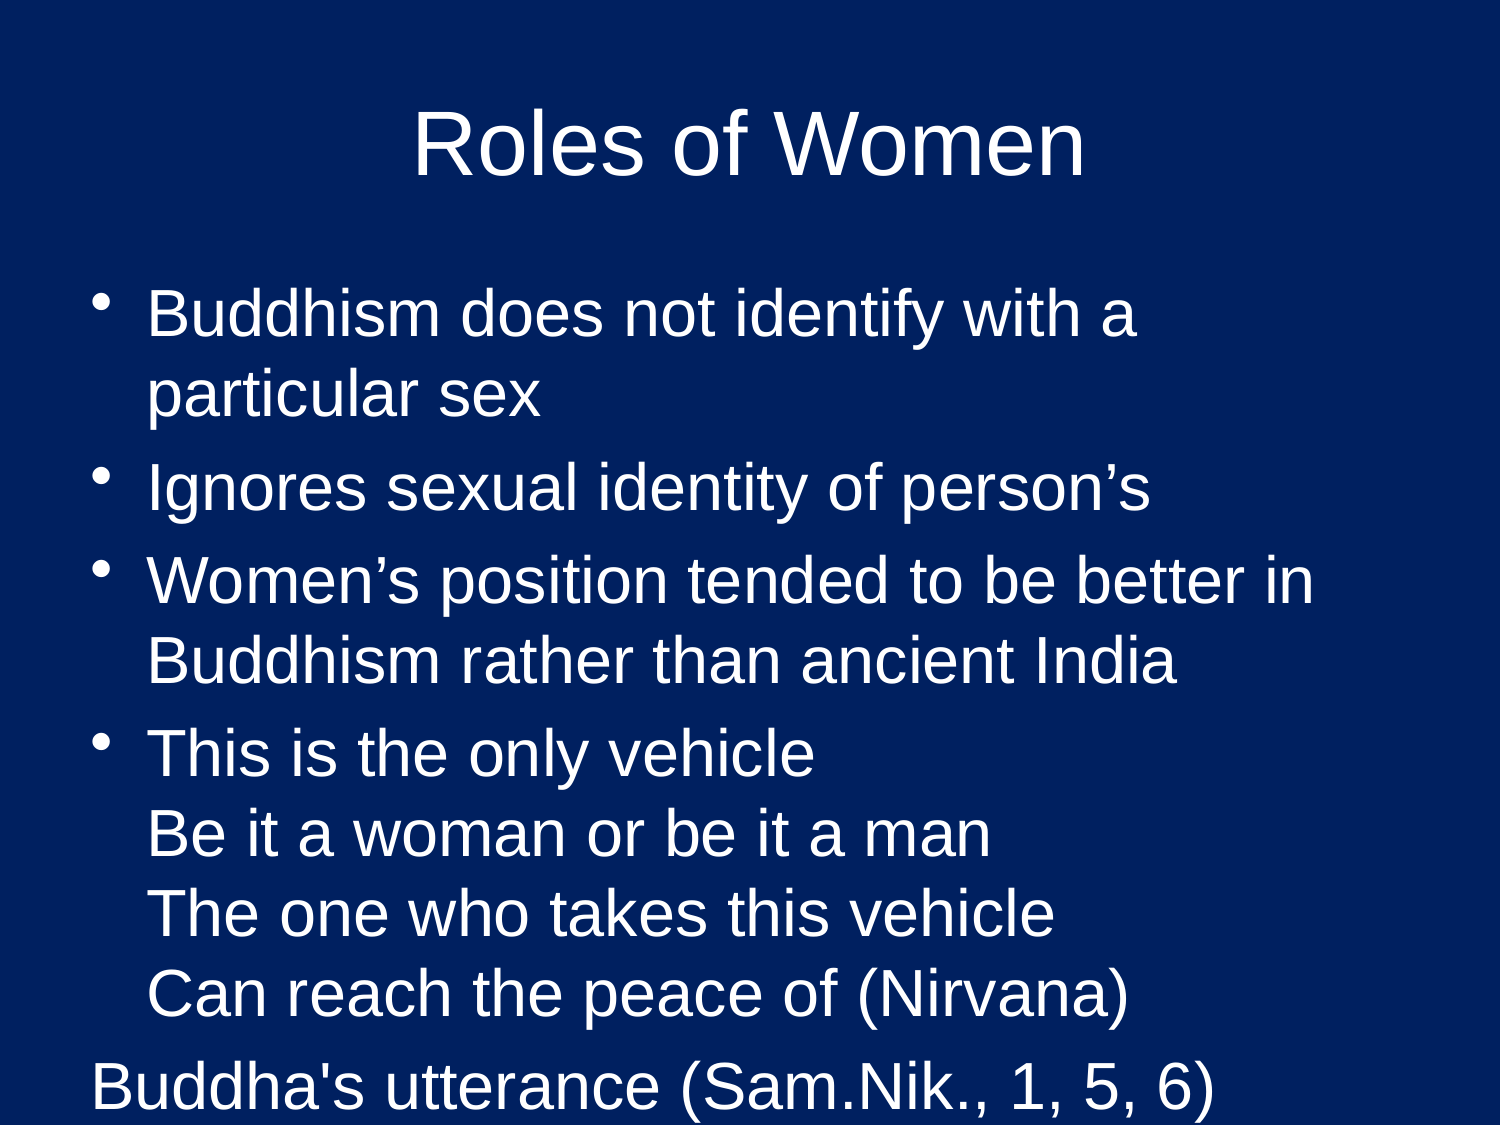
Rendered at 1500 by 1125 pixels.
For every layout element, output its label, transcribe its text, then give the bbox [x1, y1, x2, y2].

title Roles of Women [74, 44, 1426, 233]
list Buddhism does not identify with a particular sex Ignores sexual identity of person’s Women’s position tended to be better in Buddhism rather than ancient India This is the only vehicle Be it a woman or be it a man The one who takes this vehicle Can reach the peace of (Nirvana) Buddha's utterance (Sam.Nik., 1, 5, 6) [74, 262, 1426, 1006]
